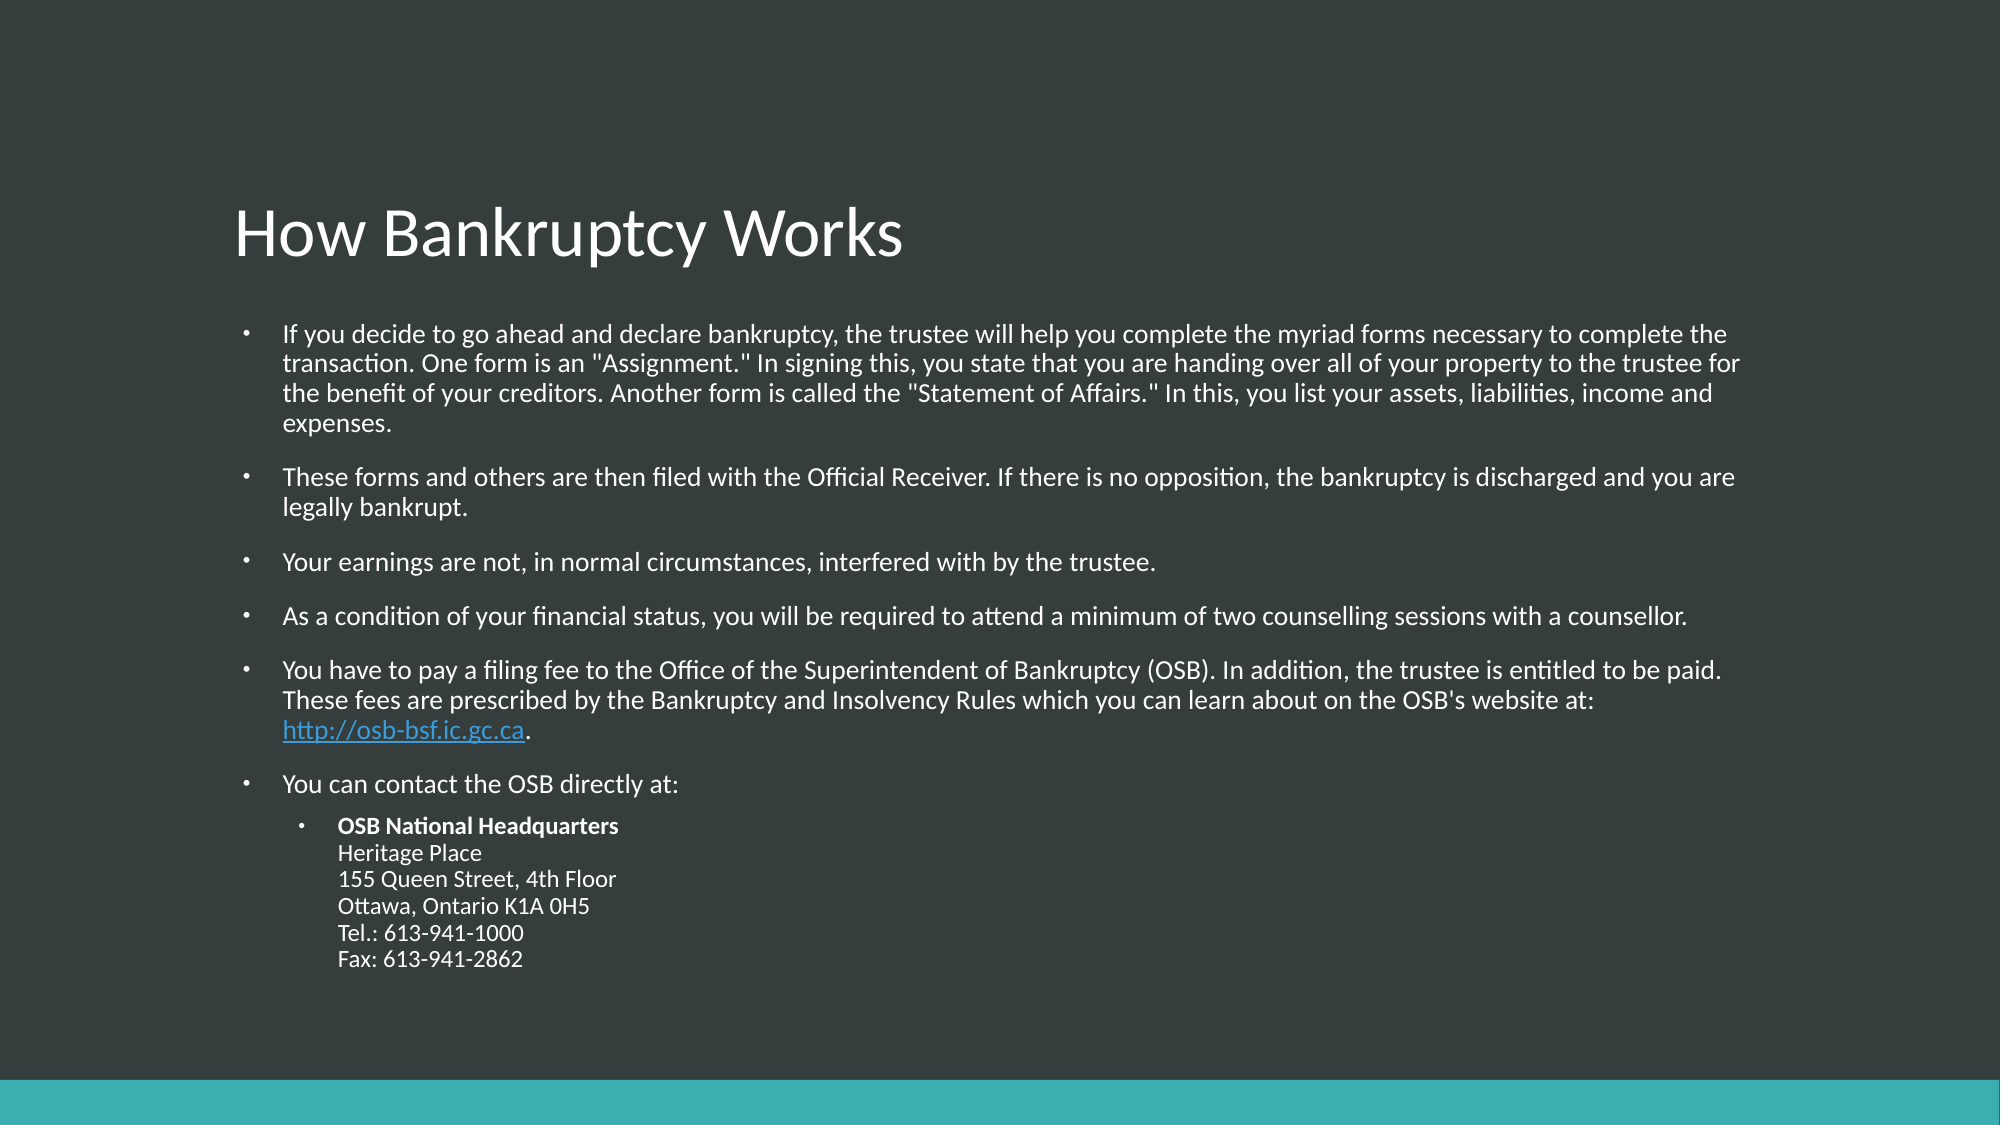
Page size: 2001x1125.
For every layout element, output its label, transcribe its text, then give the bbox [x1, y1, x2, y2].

list If you decide to go ahead and declare bankruptcy, the trustee will help you complete the myriad forms necessary to complete the transaction. One form is an "Assignment." In signing this, you state that you are handing over all of your property to the trustee for the benefit of your creditors. Another form is called the "Statement of Affairs." In this, you list your assets, liabilities, income and expenses. These forms and others are then filed with the Official Receiver. If there is no opposition, the bankruptcy is discharged and you are legally bankrupt. Your earnings are not, in normal circumstances, interfered with by the trustee. As a condition of your financial status, you will be required to attend a minimum of two counselling sessions with a counsellor. You have to pay a filing fee to the Office of the Superintendent of Bankruptcy (OSB). In addition, the trustee is entitled to be paid. These fees are prescribed by the Bankruptcy and Insolvency Rules which you can learn about on the OSB's website at: http://osb-bsf.ic.gc.ca. You can contact the OSB directly at: OSB National Headquarters Heritage Place 155 Queen Street, 4th Floor Ottawa, Ontario K1A 0H5 Tel.: 613-941-1000 Fax: 613-941-2862 [219, 311, 1780, 990]
title How Bankruptcy Works [219, 76, 1780, 279]
